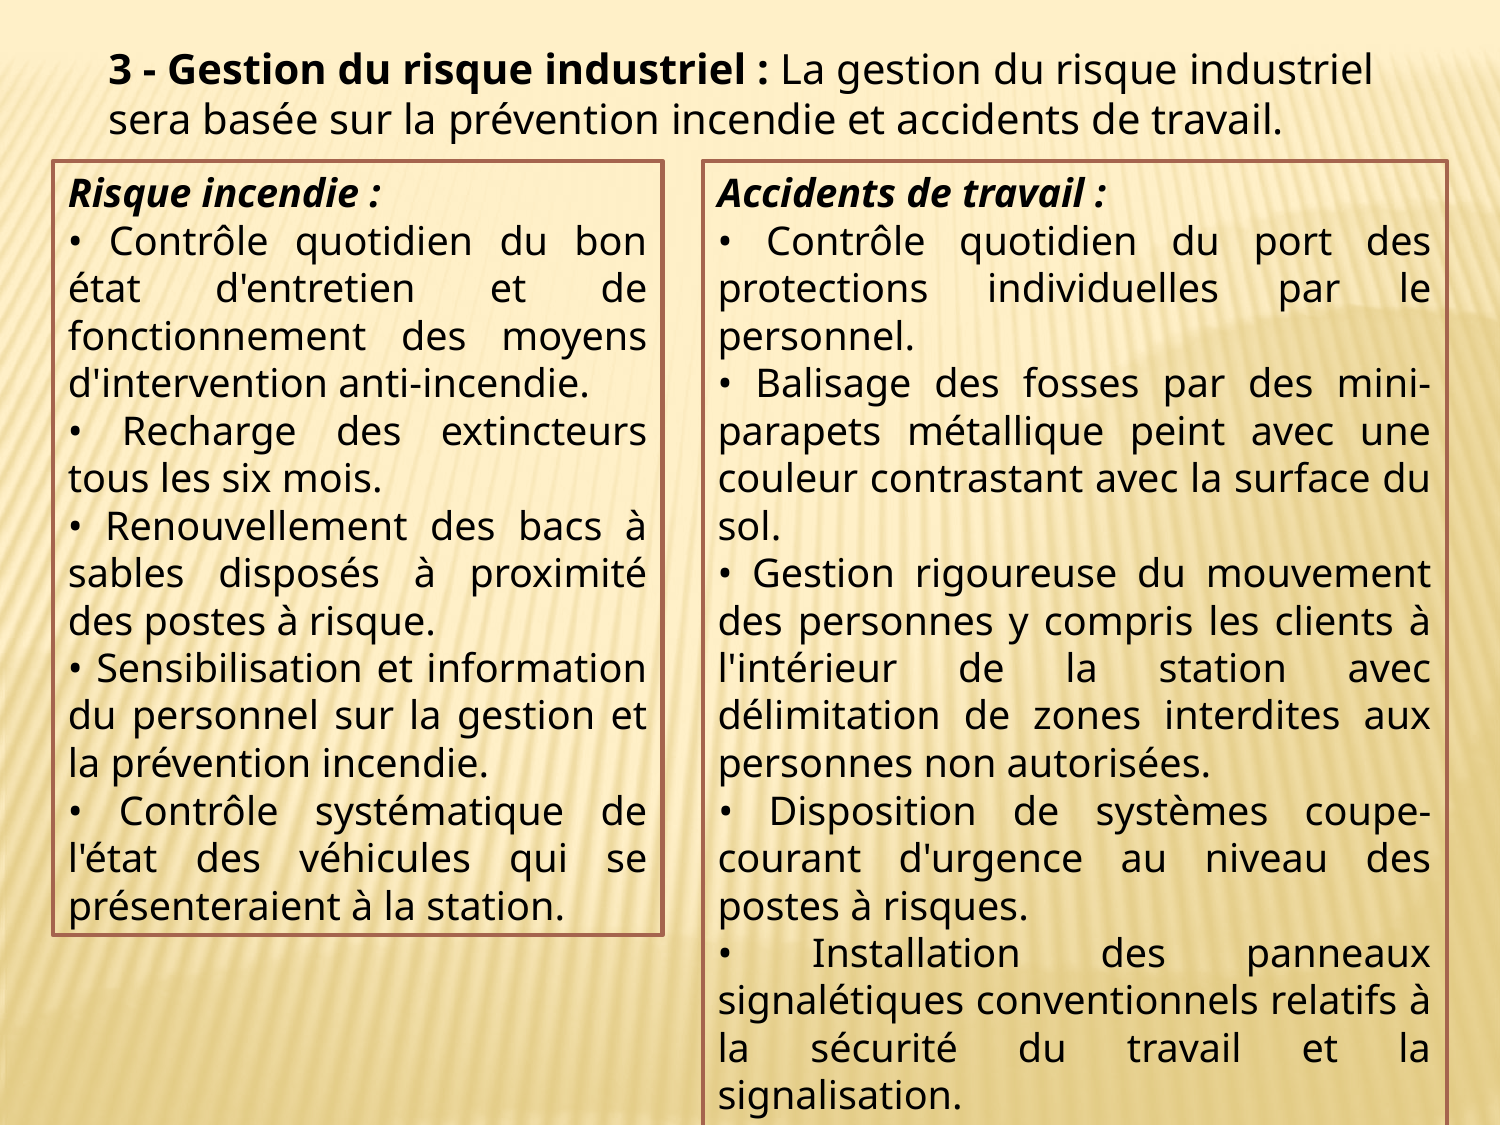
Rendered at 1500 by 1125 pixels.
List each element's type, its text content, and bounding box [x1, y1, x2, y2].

text_box 3 - Gestion du risque industriel : La gestion du risque industriel sera basée sur la prévention incendie et accidents de travail. [93, 35, 1459, 150]
text_box Accidents de travail : • Contrôle quotidien du port des protections individuelles par le personnel. • Balisage des fosses par des mini-parapets métallique peint avec une couleur contrastant avec la surface du sol. • Gestion rigoureuse du mouvement des personnes y compris les clients à l'intérieur de la station avec délimitation de zones interdites aux personnes non autorisées. • Disposition de systèmes coupe-courant d'urgence au niveau des postes à risques. • Installation des panneaux signalétiques conventionnels relatifs à la sécurité du travail et la signalisation. • Disponibilité permanente d'un véhicule pour l'évacuation des accidentés vers les structures de soins. [702, 160, 1447, 1125]
text_box Risque incendie : • Contrôle quotidien du bon état d'entretien et de fonctionnement des moyens d'intervention anti-incendie. • Recharge des extincteurs tous les six mois. • Renouvellement des bacs à sables disposés à proximité des postes à risque. • Sensibilisation et information du personnel sur la gestion et la prévention incendie. • Contrôle systématique de l'état des véhicules qui se présenteraient à la station. [53, 160, 663, 936]
